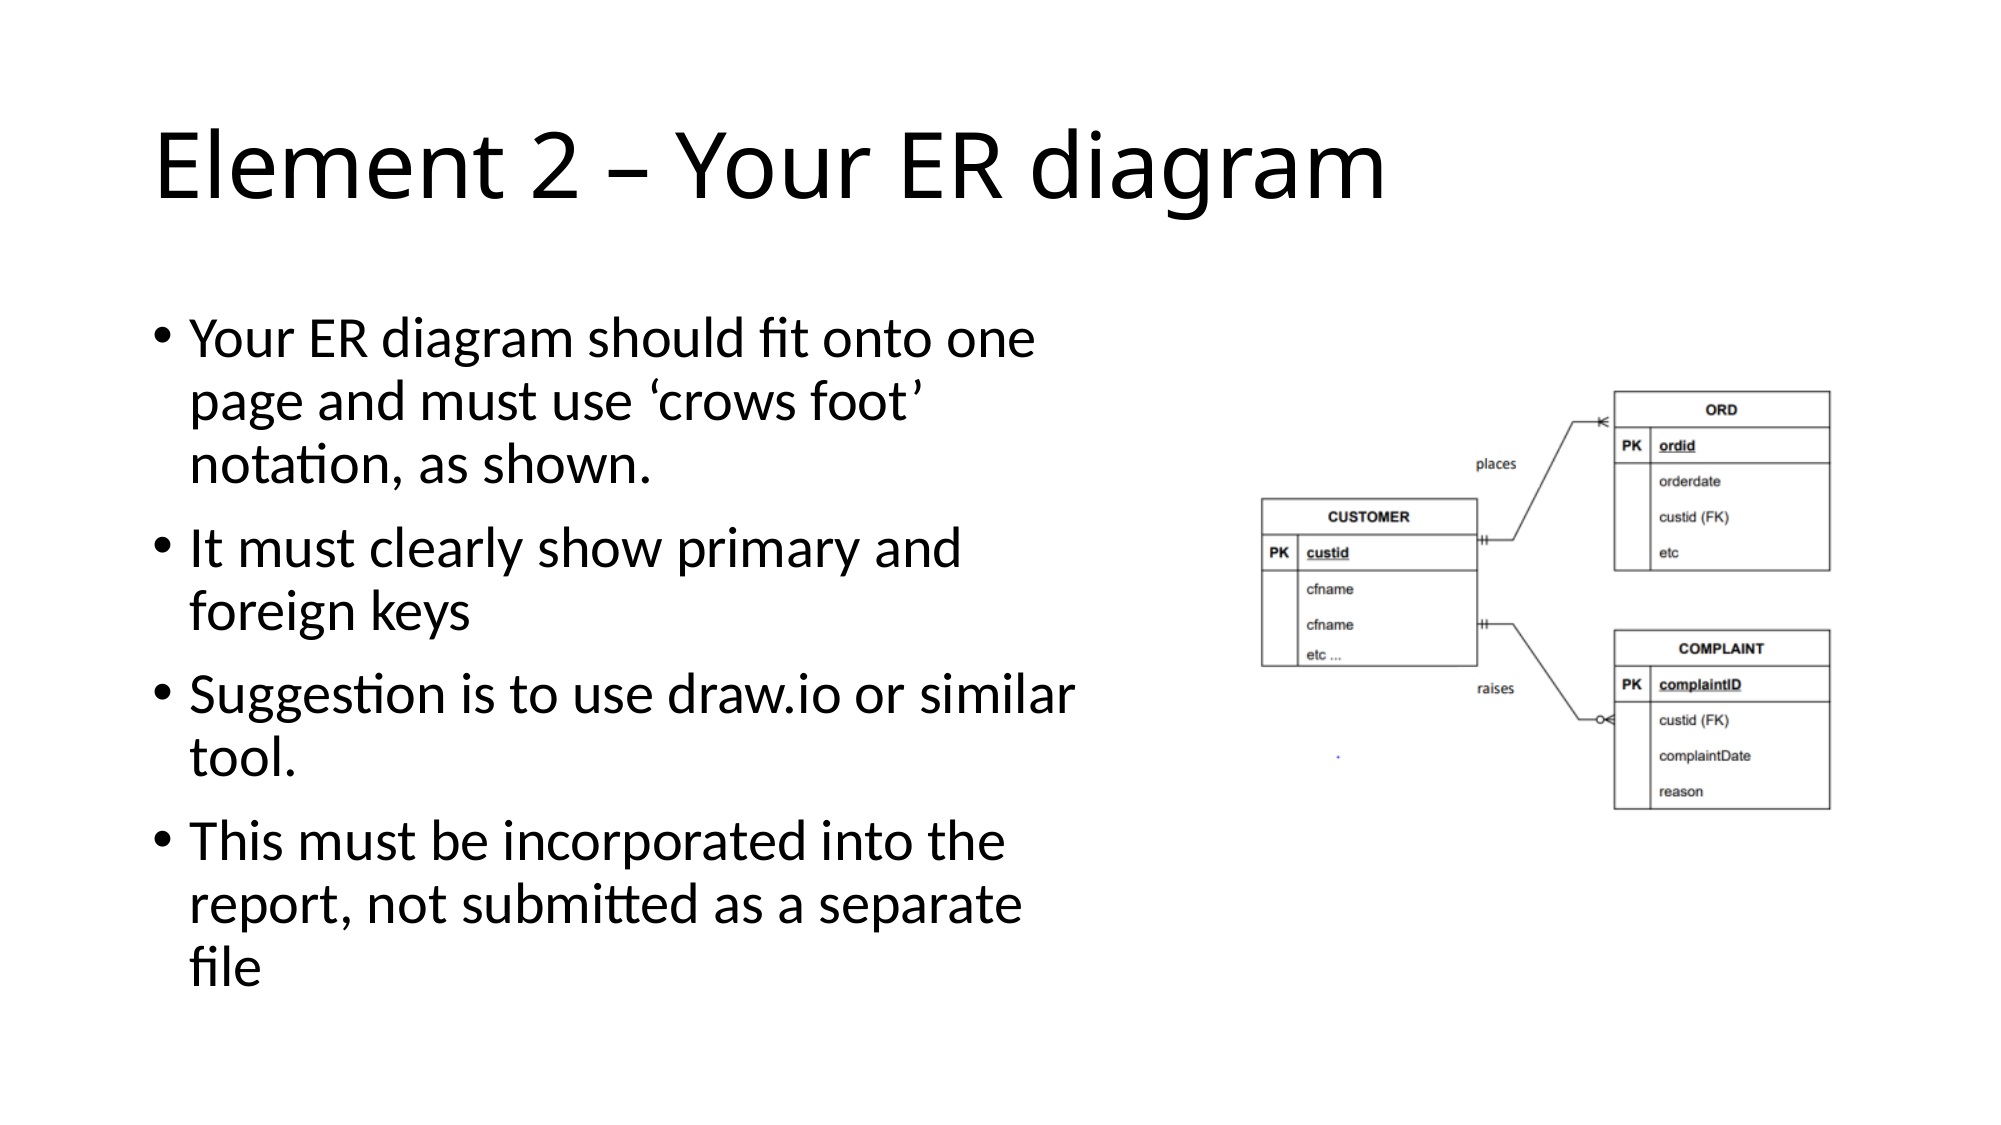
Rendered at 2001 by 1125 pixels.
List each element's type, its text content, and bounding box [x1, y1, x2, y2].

list Your ER diagram should fit onto one page and must use ‘crows foot’ notation, as shown. It must clearly show primary and foreign keys Suggestion is to use draw.io or similar tool. This must be incorporated into the report, not submitted as a separate file [137, 299, 1105, 1014]
picture [1244, 375, 1837, 823]
title Element 2 – Your ER diagram [137, 59, 1863, 278]
